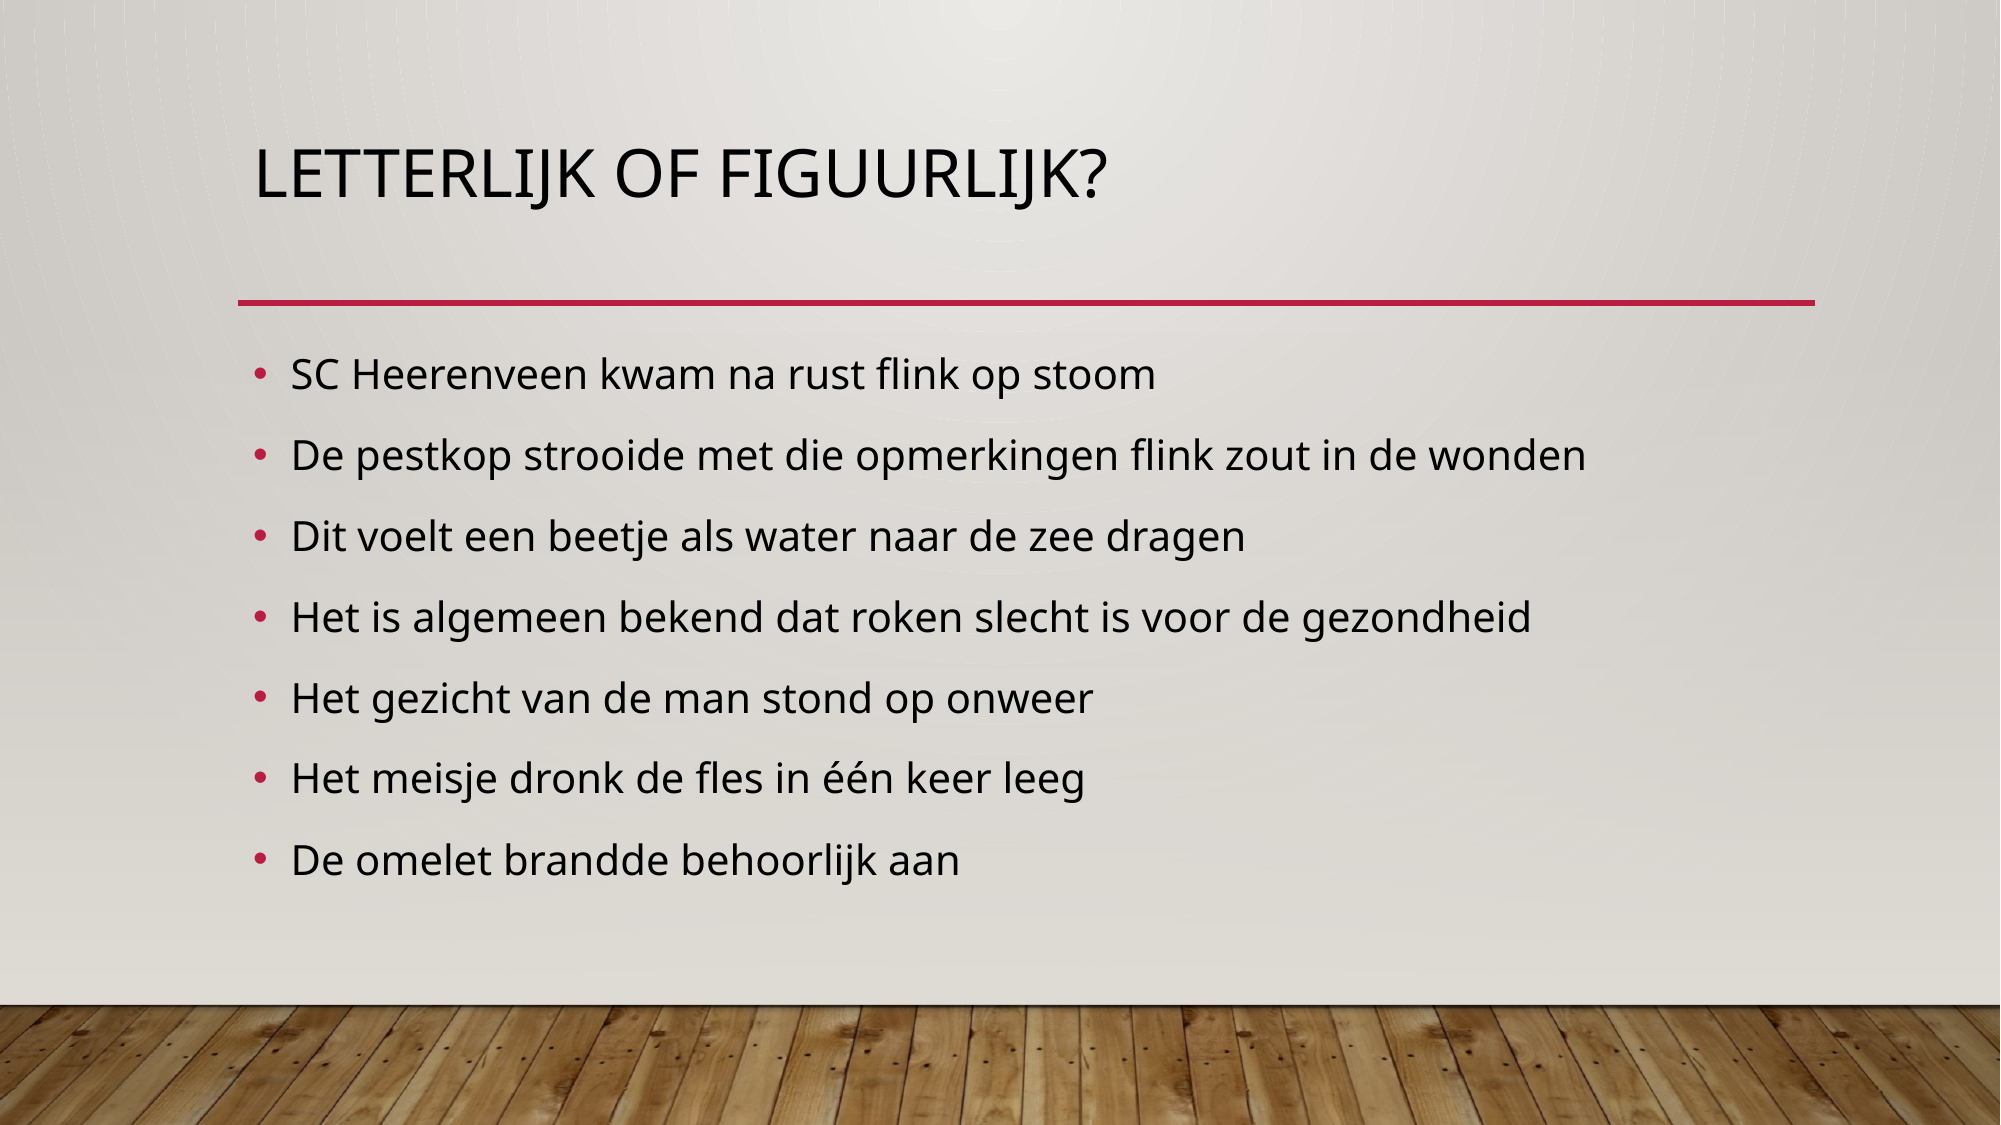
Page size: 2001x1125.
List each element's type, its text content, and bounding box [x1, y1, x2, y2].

list SC Heerenveen kwam na rust flink op stoom De pestkop strooide met die opmerkingen flink zout in de wonden Dit voelt een beetje als water naar de zee dragen Het is algemeen bekend dat roken slecht is voor de gezondheid Het gezicht van de man stond op onweer Het meisje dronk de fles in één keer leeg De omelet brandde behoorlijk aan [238, 330, 1814, 897]
picture [0, 1005, 2000, 1125]
title Letterlijk of figuurlijk? [238, 131, 1814, 305]
